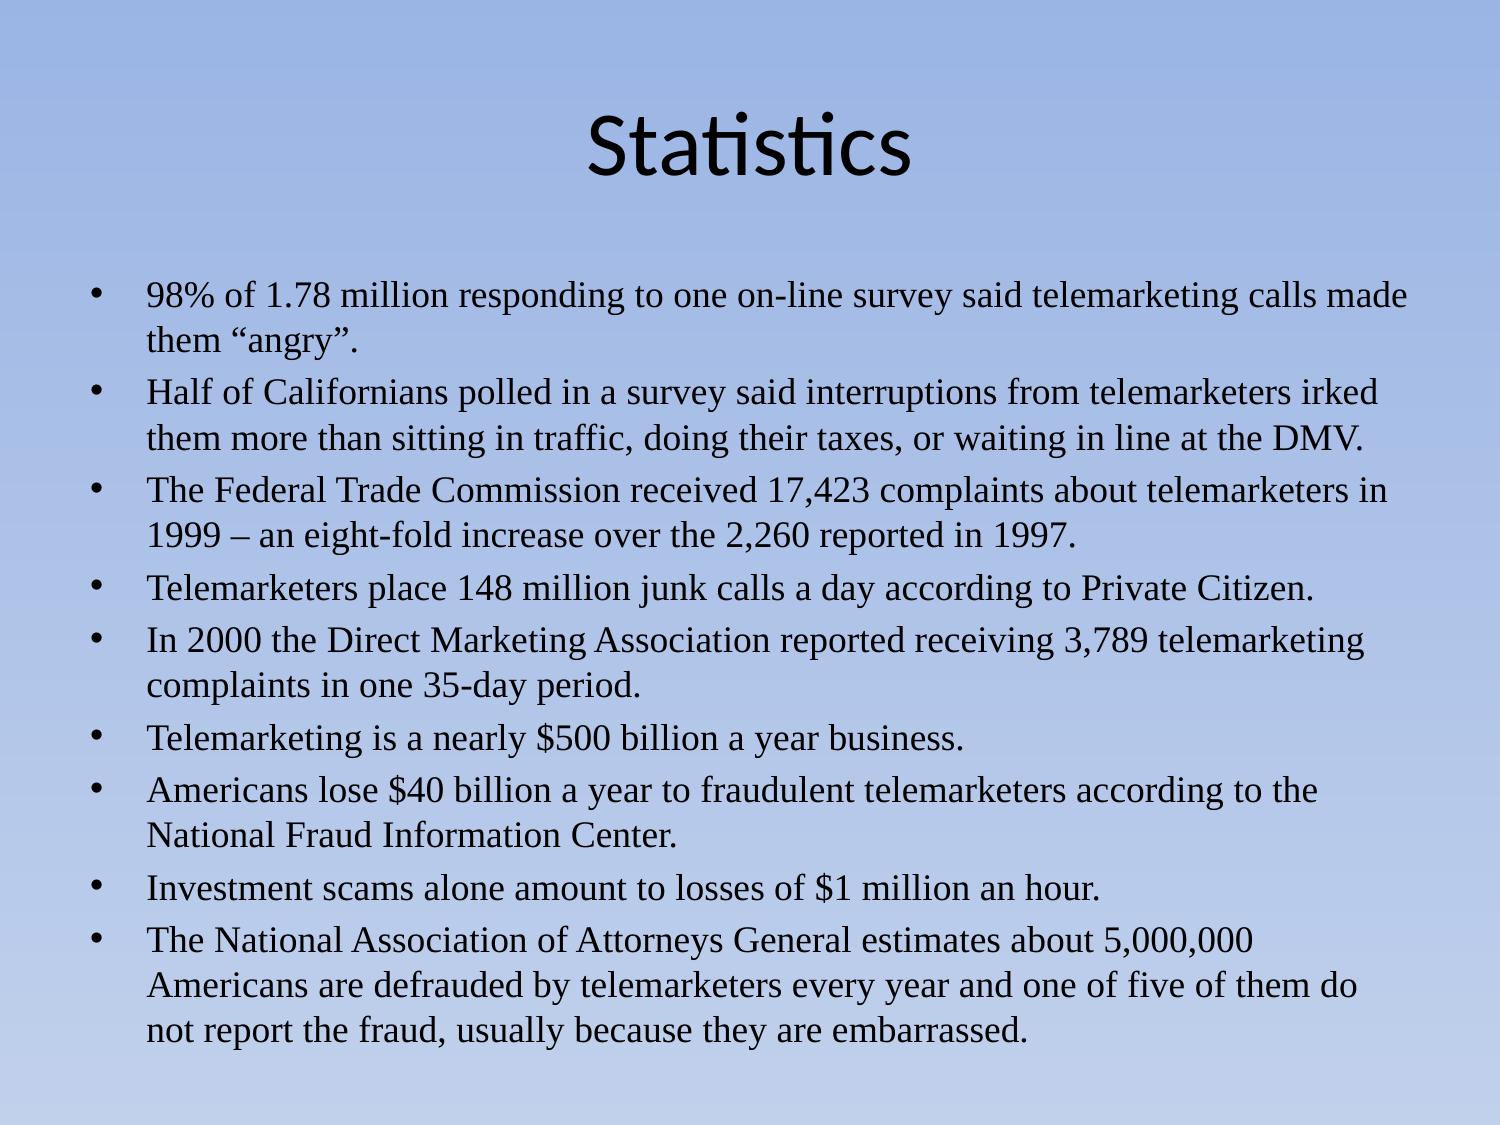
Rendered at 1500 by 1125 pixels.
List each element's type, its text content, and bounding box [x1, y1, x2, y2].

title Statistics [75, 45, 1425, 233]
list 98% of 1.78 million responding to one on-line survey said telemarketing calls made them “angry”. Half of Californians polled in a survey said interruptions from telemarketers irked them more than sitting in traffic, doing their taxes, or waiting in line at the DMV. The Federal Trade Commission received 17,423 complaints about telemarketers in 1999 – an eight-fold increase over the 2,260 reported in 1997. Telemarketers place 148 million junk calls a day according to Private Citizen. In 2000 the Direct Marketing Association reported receiving 3,789 telemarketing complaints in one 35-day period. Telemarketing is a nearly $500 billion a year business. Americans lose $40 billion a year to fraudulent telemarketers according to the National Fraud Information Center. Investment scams alone amount to losses of $1 million an hour. The National Association of Attorneys General estimates about 5,000,000 Americans are defrauded by telemarketers every year and one of five of them do not report the fraud, usually because they are embarrassed. [75, 262, 1425, 1005]
